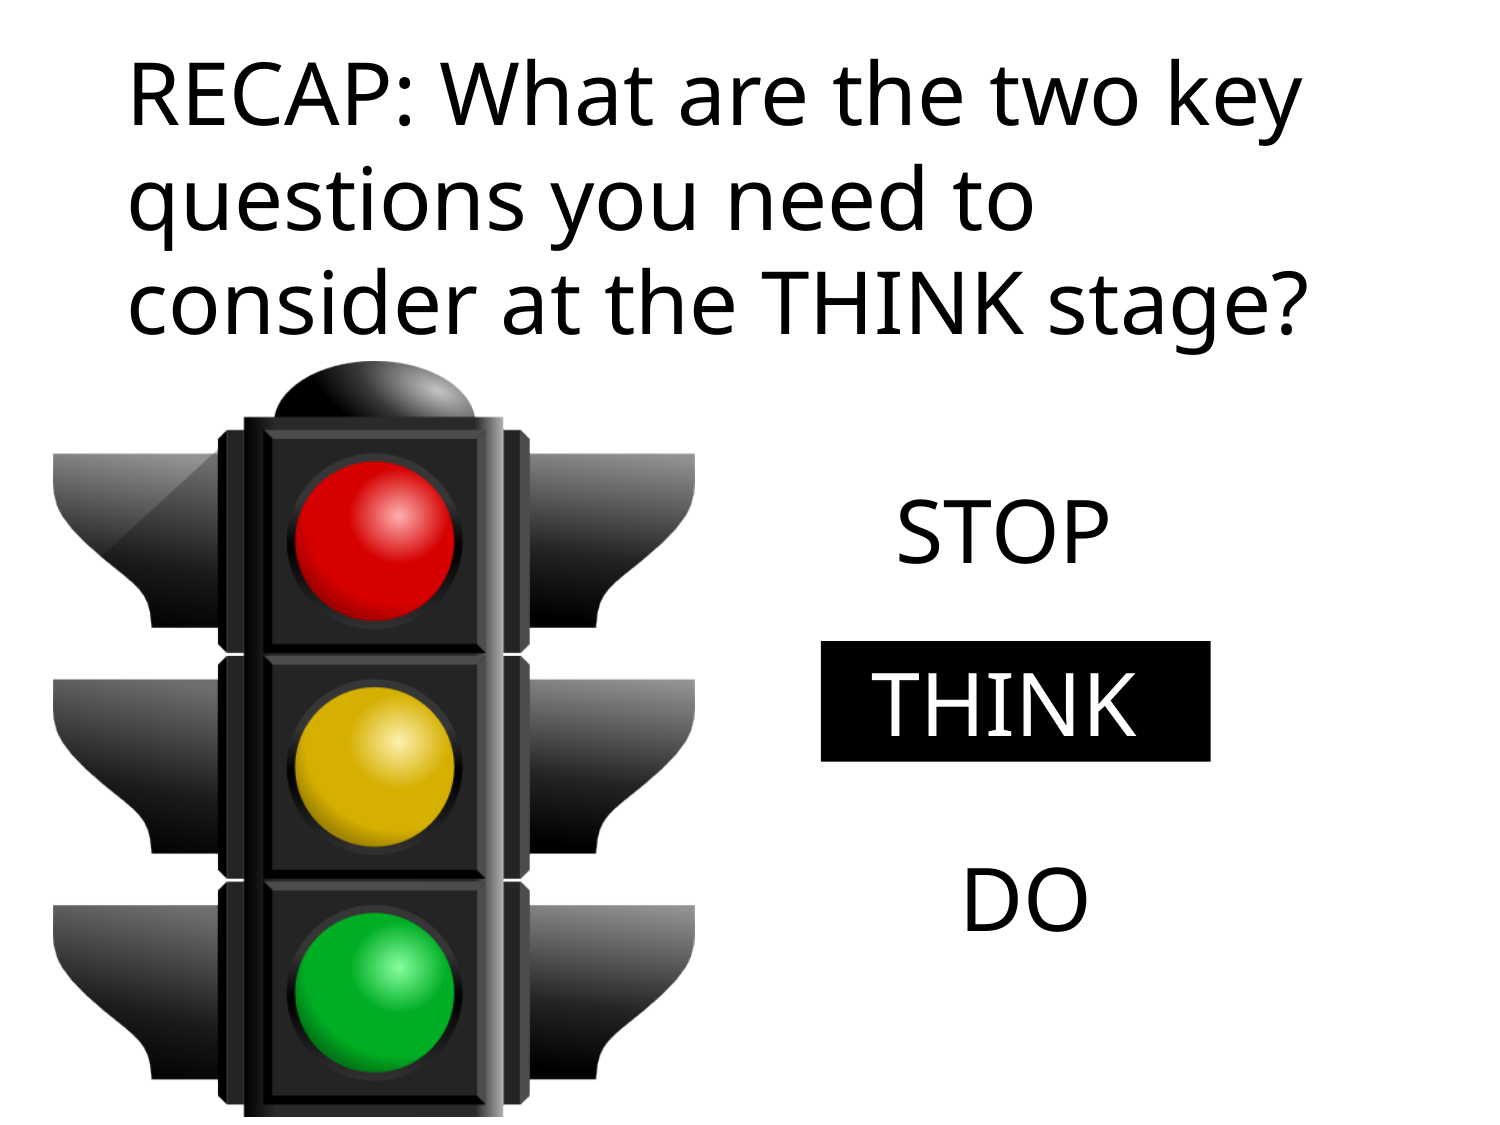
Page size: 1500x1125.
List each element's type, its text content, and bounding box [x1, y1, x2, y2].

text_box STOP [820, 467, 1211, 589]
text_box DO [831, 836, 1222, 957]
picture [52, 361, 696, 1118]
text_box RECAP: What are the two key questions you need to consider at the THINK stage? [112, 30, 1388, 390]
text_box THINK [820, 641, 1211, 762]
